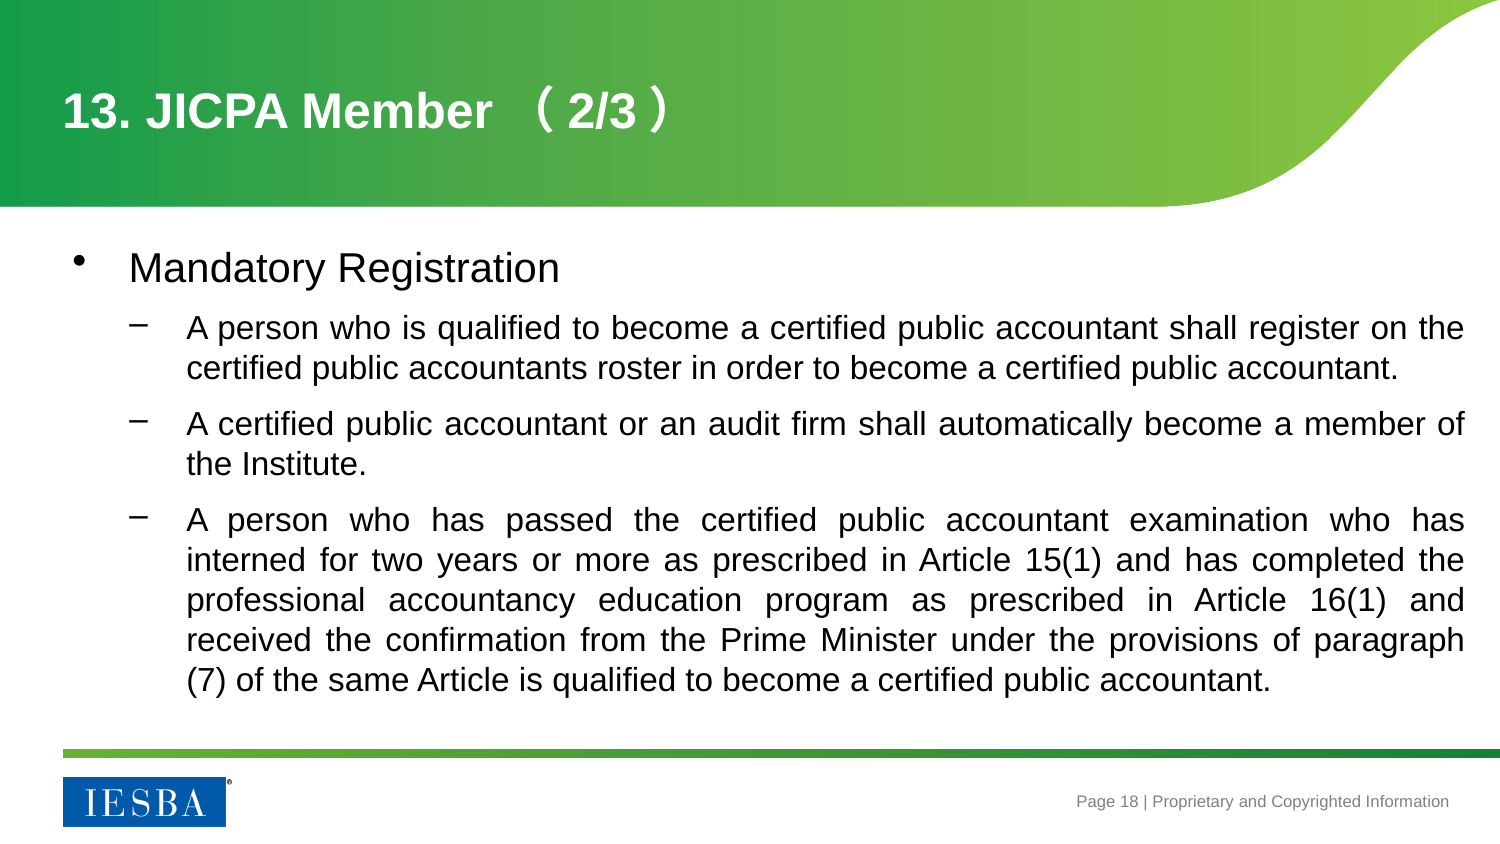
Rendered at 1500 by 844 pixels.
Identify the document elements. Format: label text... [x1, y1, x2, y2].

picture [0, 0, 1500, 207]
title 13. JICPA Member（2/3） [62, 75, 1300, 142]
list Mandatory Registration A person who is qualified to become a certified public accountant shall register on the certified public accountants roster in order to become a certified public accountant. A certified public accountant or an audit firm shall automatically become a member of the Institute. A person who has passed the certified public accountant examination who has interned for two years or more as prescribed in Article 15(1) and has completed the professional accountancy education program as prescribed in Article 16(1) and received the confirmation from the Prime Minister under the provisions of paragraph (7) of the same Article is qualified to become a certified public accountant. [57, 232, 1483, 800]
picture [63, 800, 232, 827]
